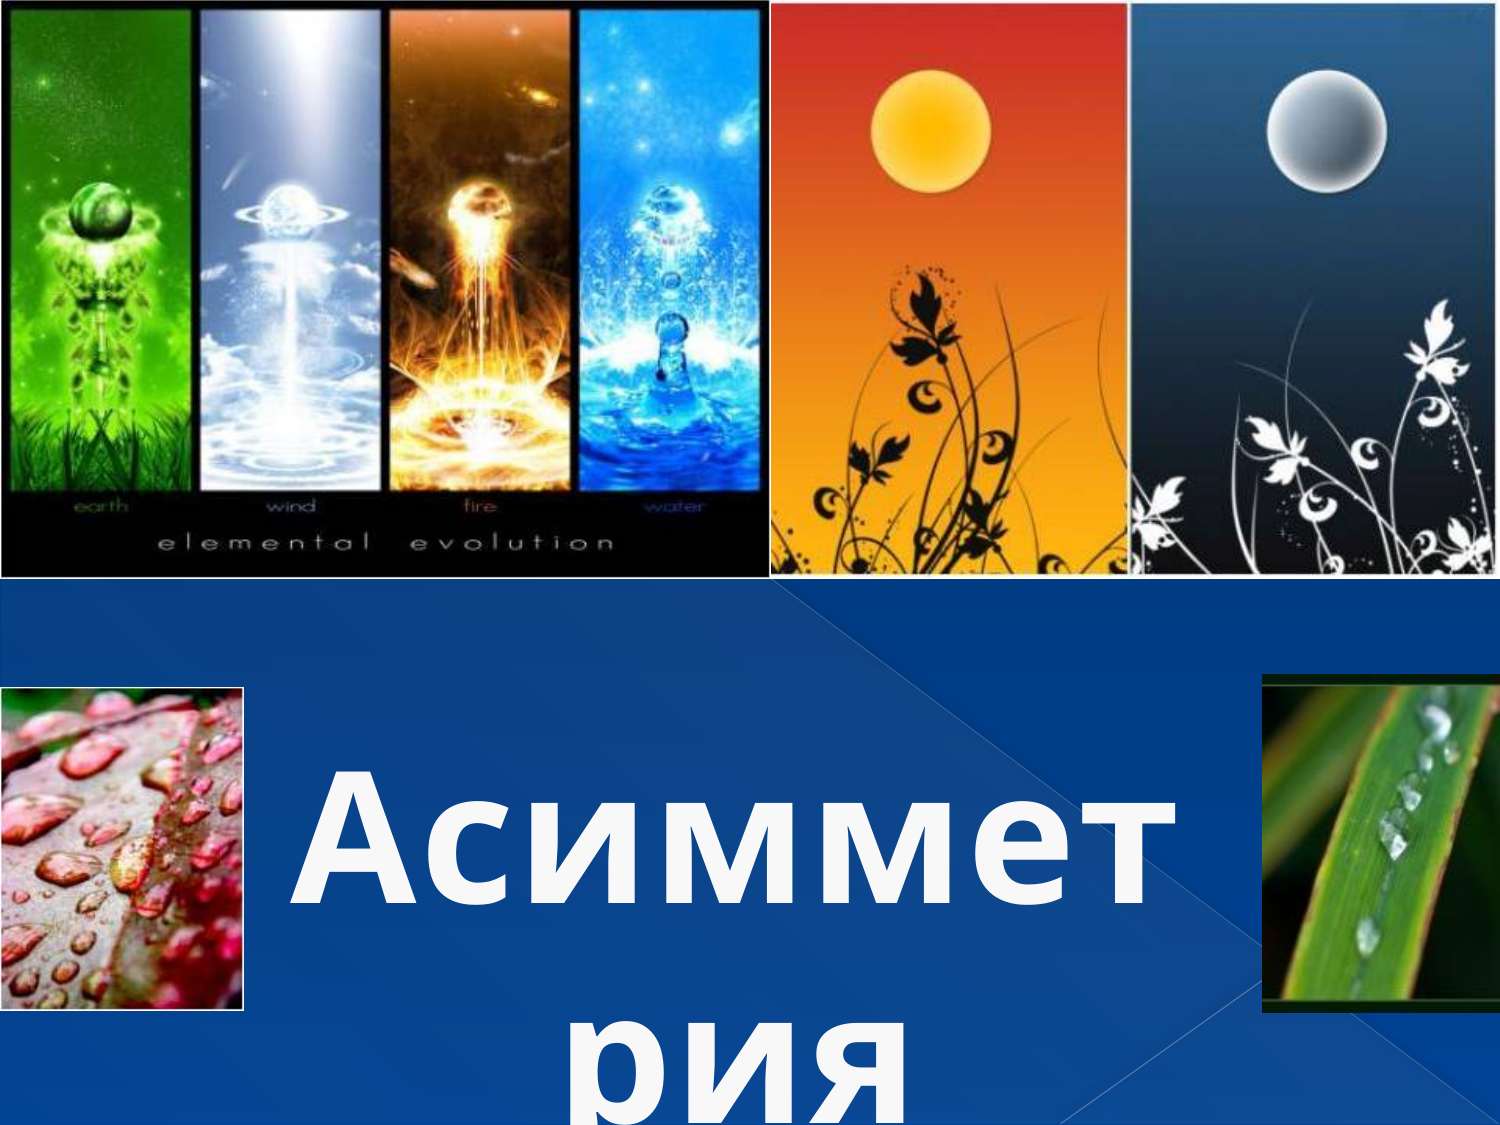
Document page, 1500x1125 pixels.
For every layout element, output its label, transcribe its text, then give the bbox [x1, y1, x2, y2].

text_box Асимметрия [225, 712, 1251, 1125]
picture [1262, 674, 1500, 1013]
picture [0, 687, 244, 1012]
picture [0, 0, 1500, 579]
